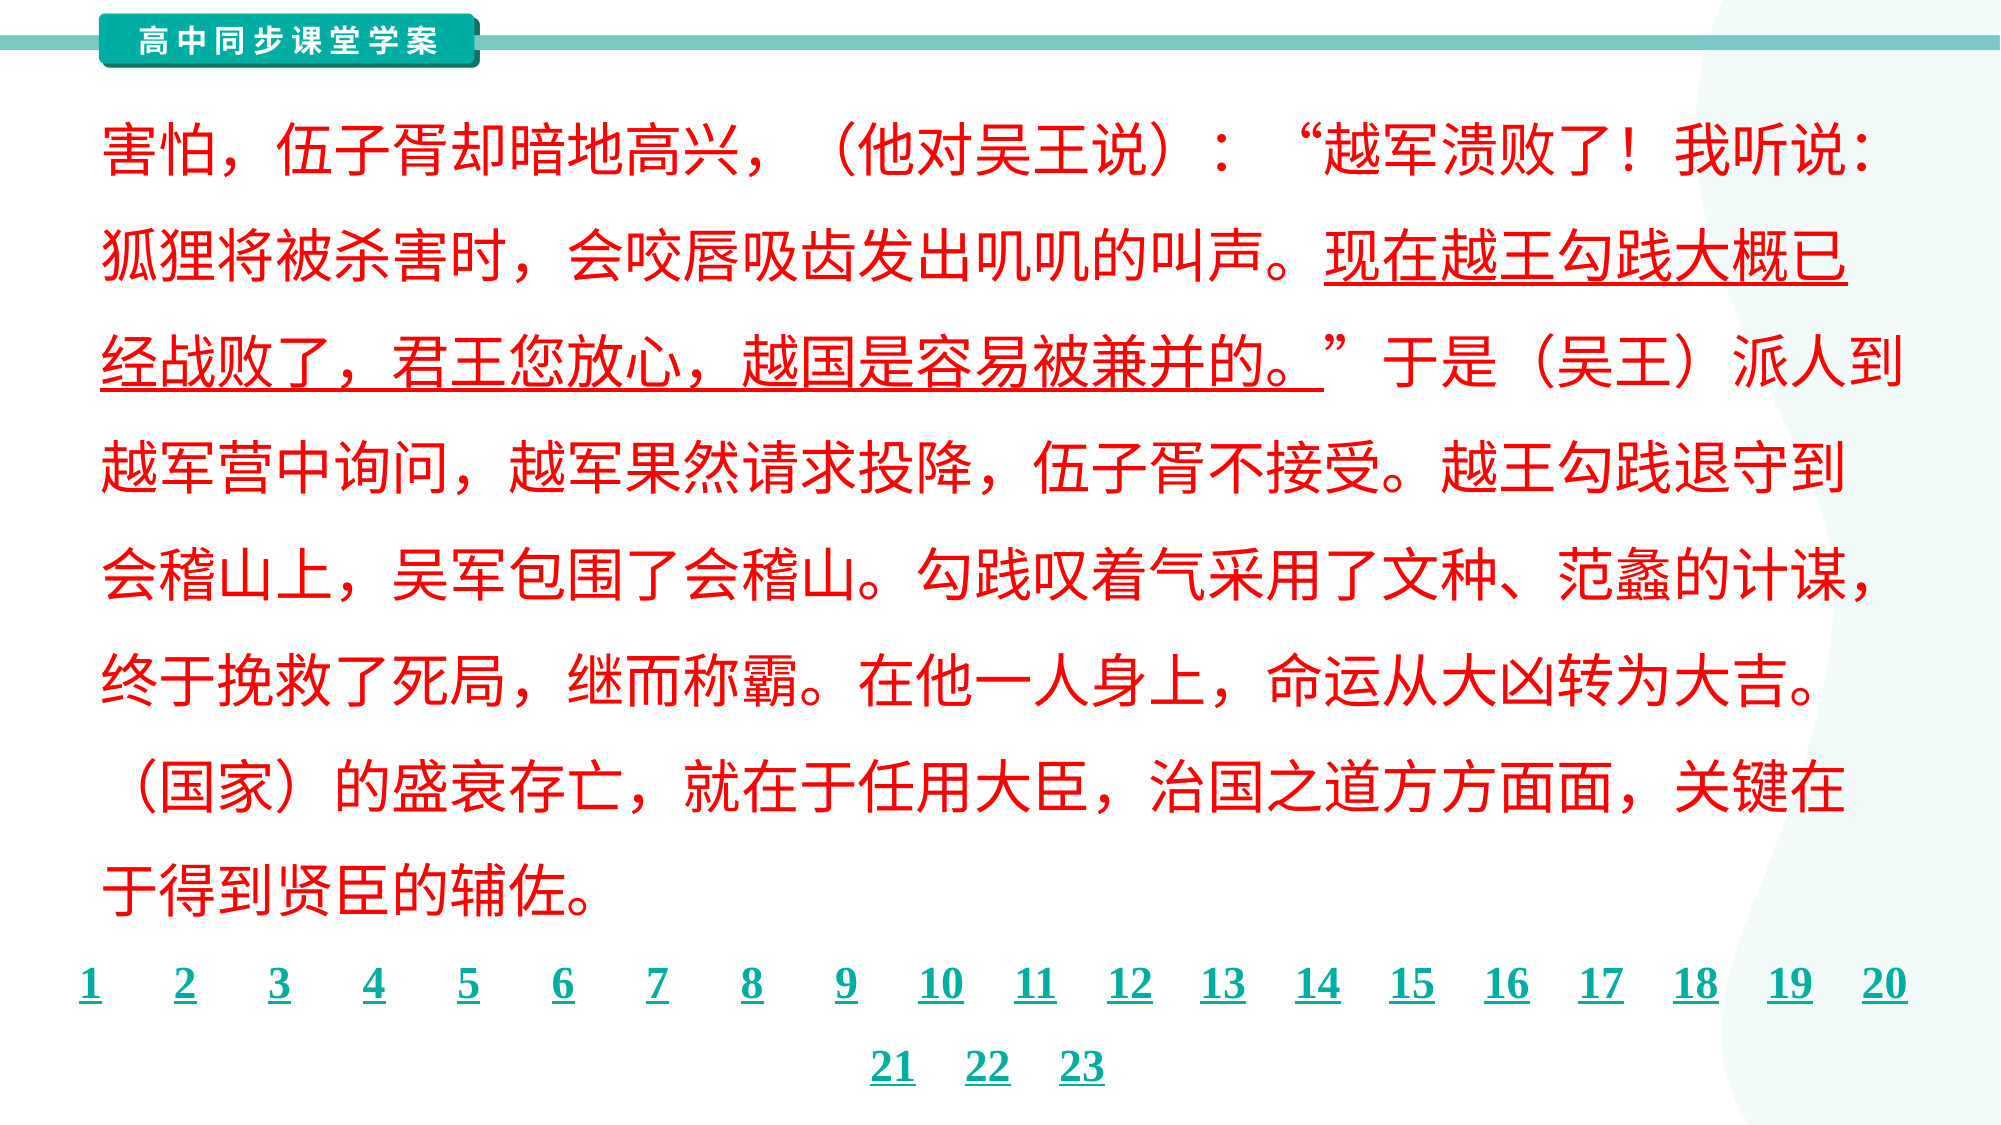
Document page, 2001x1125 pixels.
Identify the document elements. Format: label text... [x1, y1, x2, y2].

text_box 害怕，伍子胥却暗地高兴，（他对吴王说）：“越军溃败了！我听说： 狐狸将被杀害时，会咬唇吸齿发出叽叽的叫声。现在越王勾践大概已 经战败了，君王您放心，越国是容易被兼并的。”于是（吴王）派人到 越军营中询问，越军果然请求投降，伍子胥不接受。越王勾践退守到 会稽山上，吴军包围了会稽山。勾践叹着气采用了文种、范蠡的计谋， 终于挽救了死局，继而称霸。在他一人身上，命运从大凶转为大吉。 （国家）的盛衰存亡，就在于任用大臣，治国之道方方面面，关键在 于得到贤臣的辅佐。 [100, 76, 1899, 914]
picture [0, 0, 2000, 1125]
